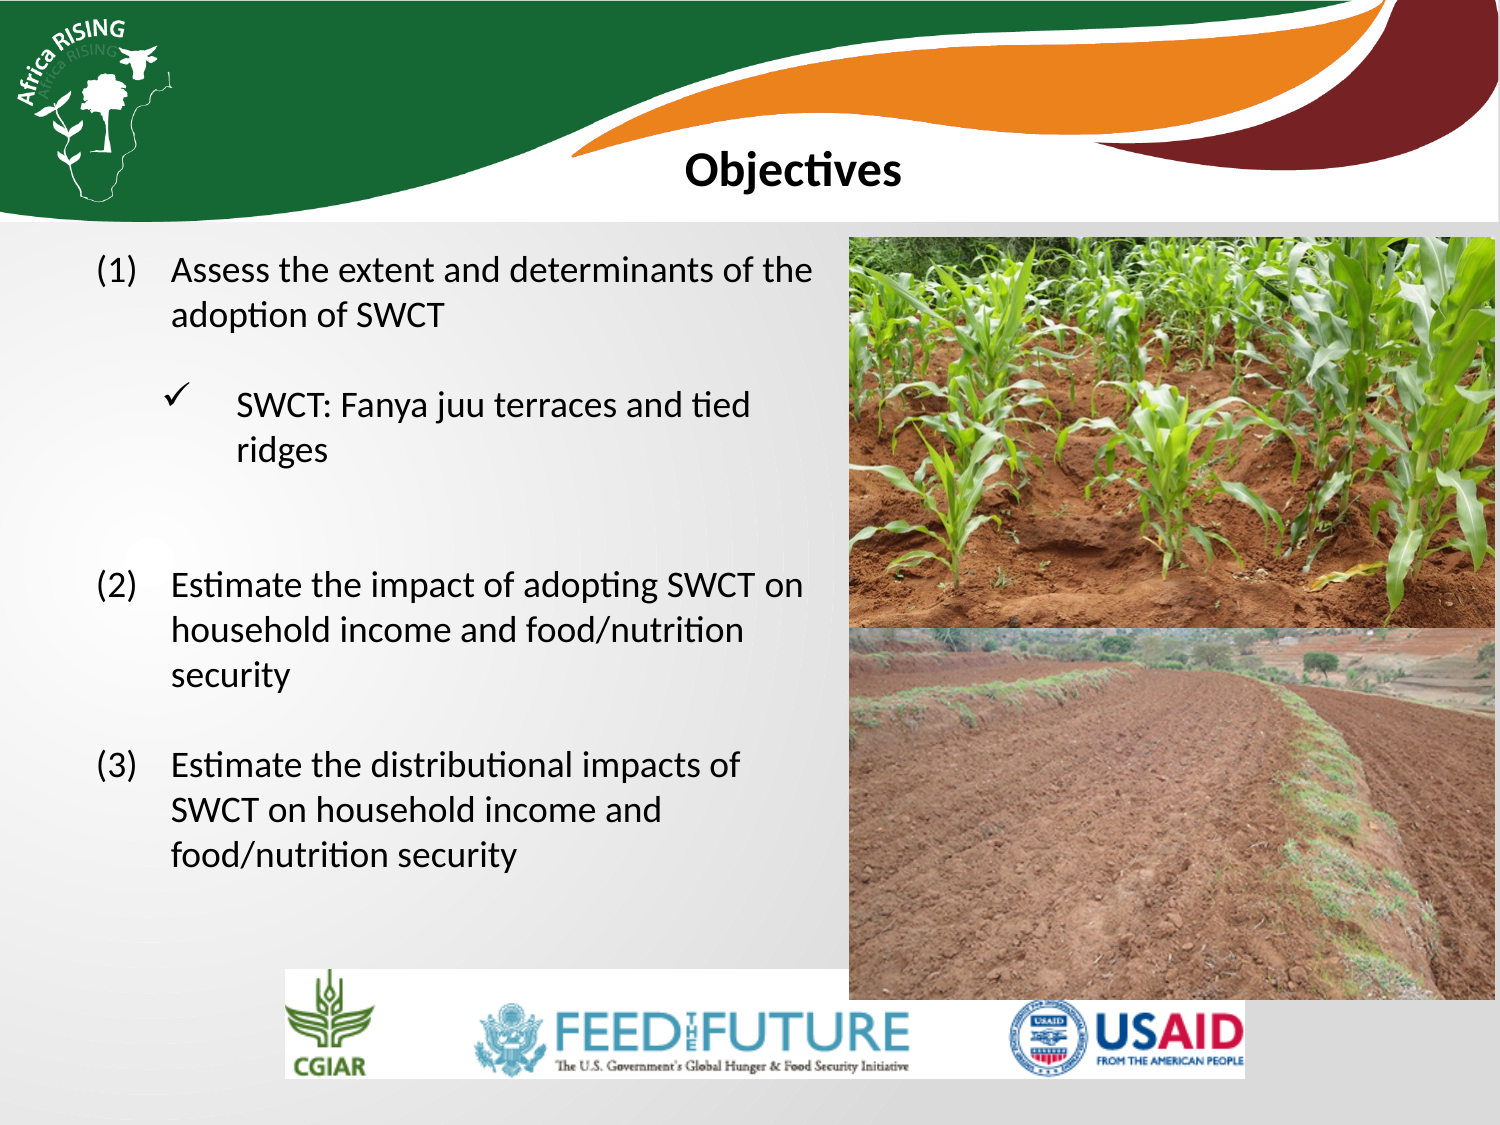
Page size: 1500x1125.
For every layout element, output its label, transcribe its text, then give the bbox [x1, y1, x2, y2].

picture [285, 236, 1495, 1079]
text_box Assess the extent and determinants of the adoption of SWCT SWCT: Fanya juu terraces and tied ridges Estimate the impact of adopting SWCT on household income and food/nutrition security Estimate the distributional impacts of SWCT on household income and food/nutrition security [5, 237, 838, 1034]
picture [0, 0, 1499, 222]
text_box Objectives [149, 125, 1438, 258]
